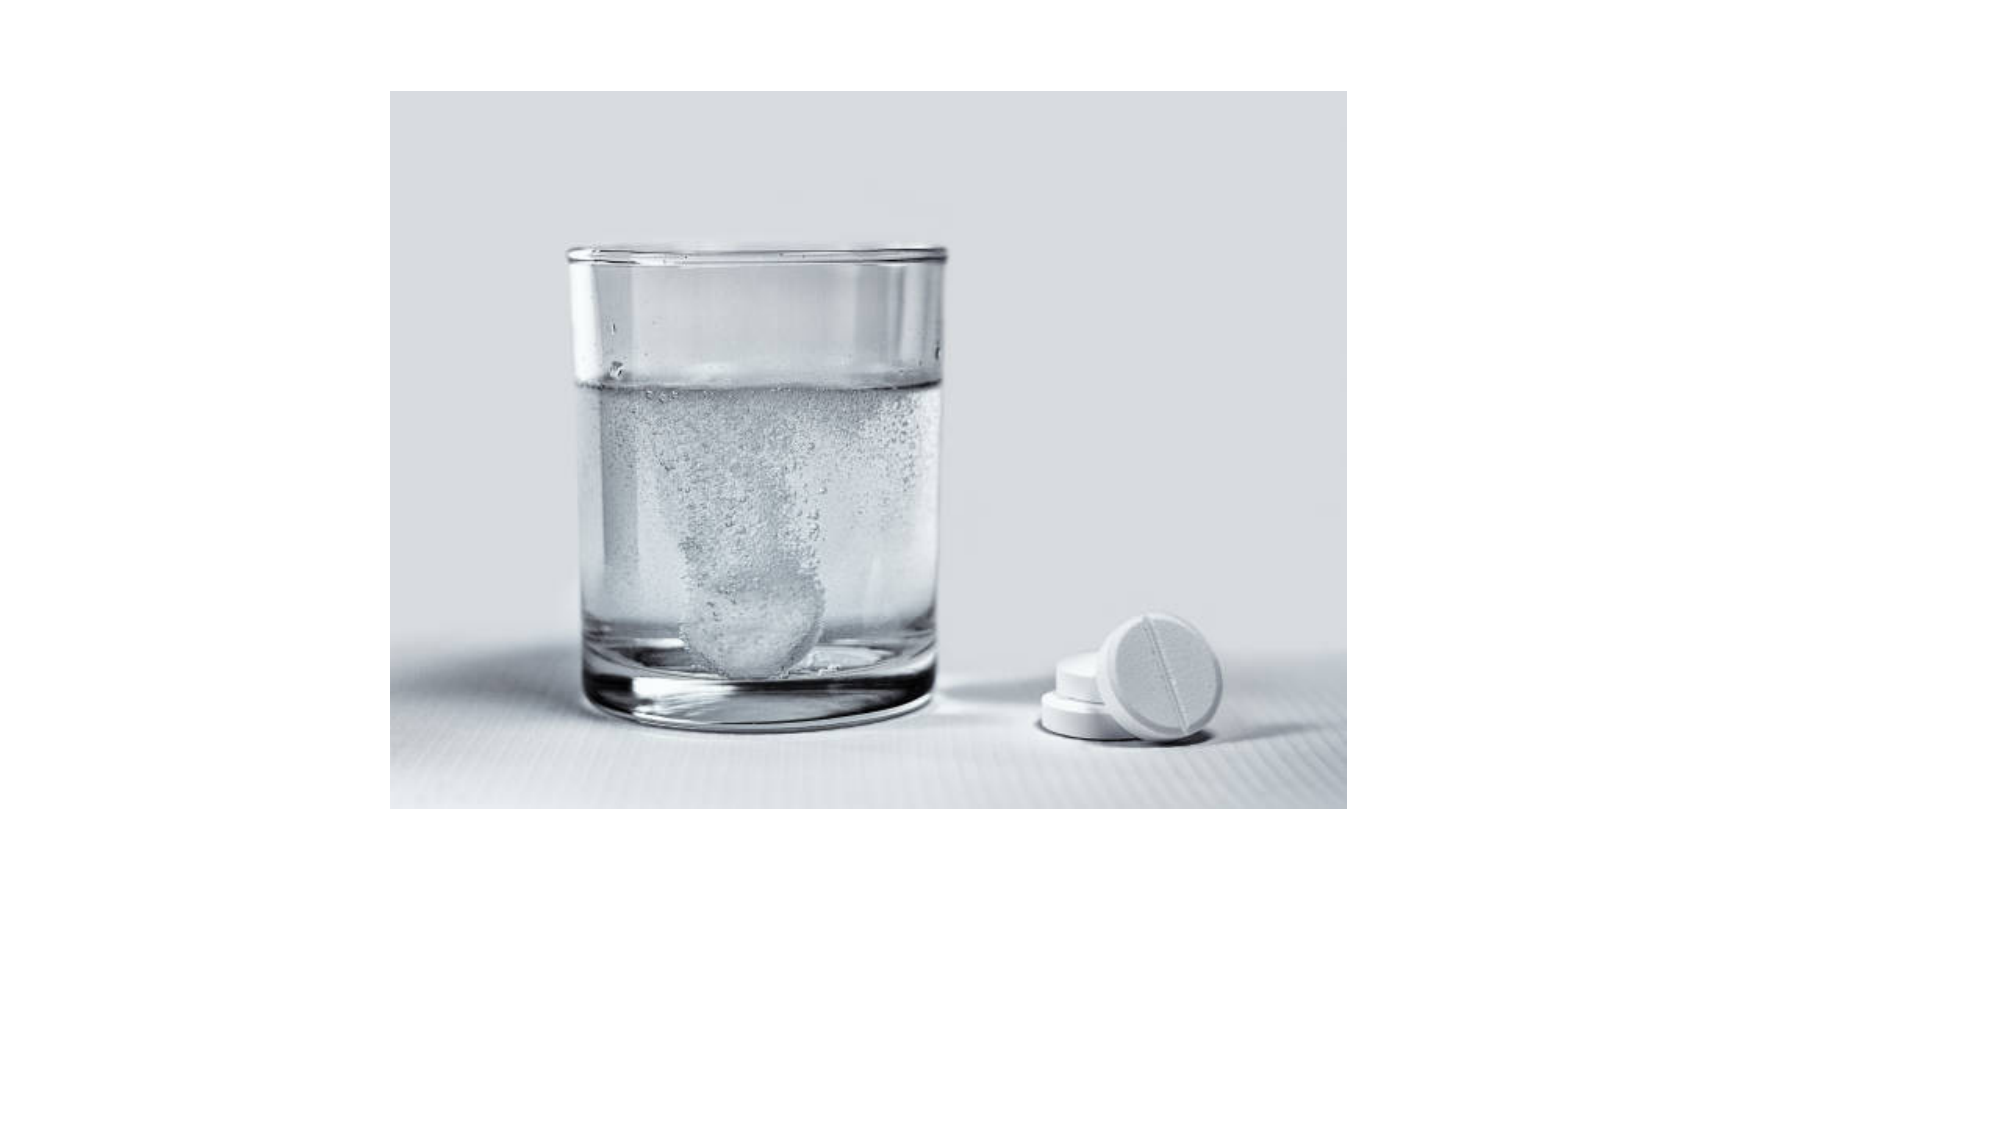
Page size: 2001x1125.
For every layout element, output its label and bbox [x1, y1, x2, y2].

picture [390, 91, 1347, 809]
